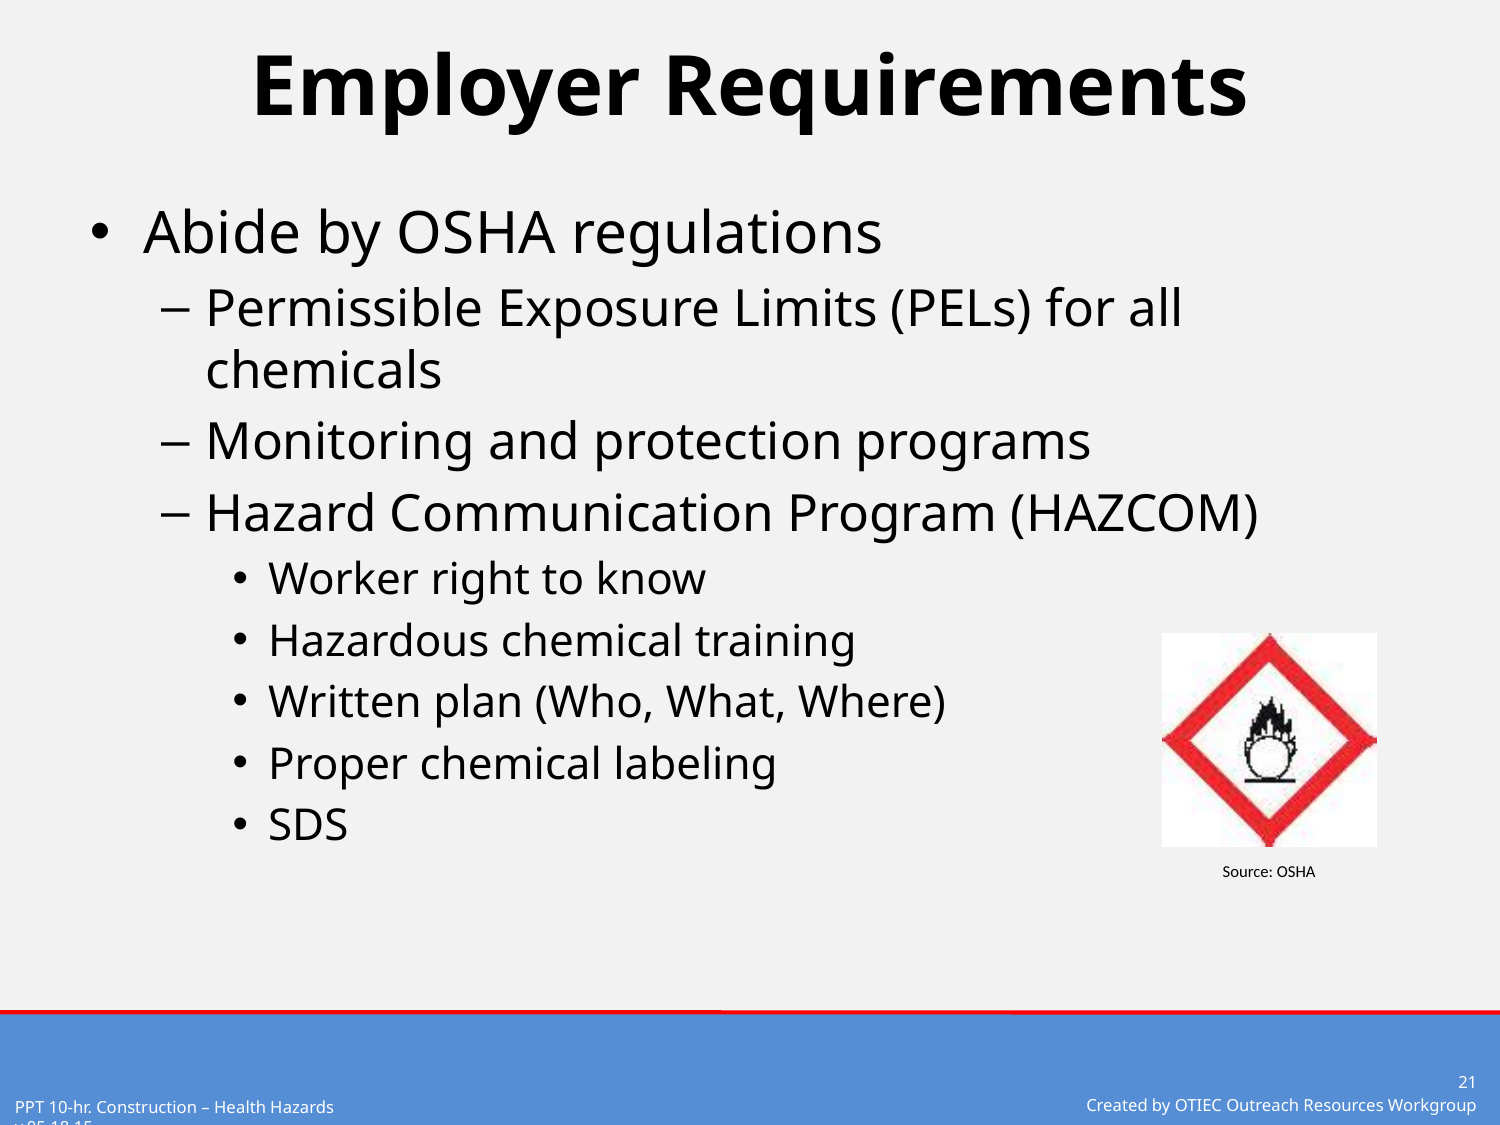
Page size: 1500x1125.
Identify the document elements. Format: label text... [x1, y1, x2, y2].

picture [1162, 633, 1377, 848]
list Abide by OSHA regulations Permissible Exposure Limits (PELs) for all chemicals Monitoring and protection programs Hazard Communication Program (HAZCOM) Worker right to know Hazardous chemical training Written plan (Who, What, Where) Proper chemical labeling SDS [75, 187, 1275, 920]
text_box Source: OSHA [1164, 856, 1374, 888]
title Employer Requirements [75, 24, 1425, 213]
